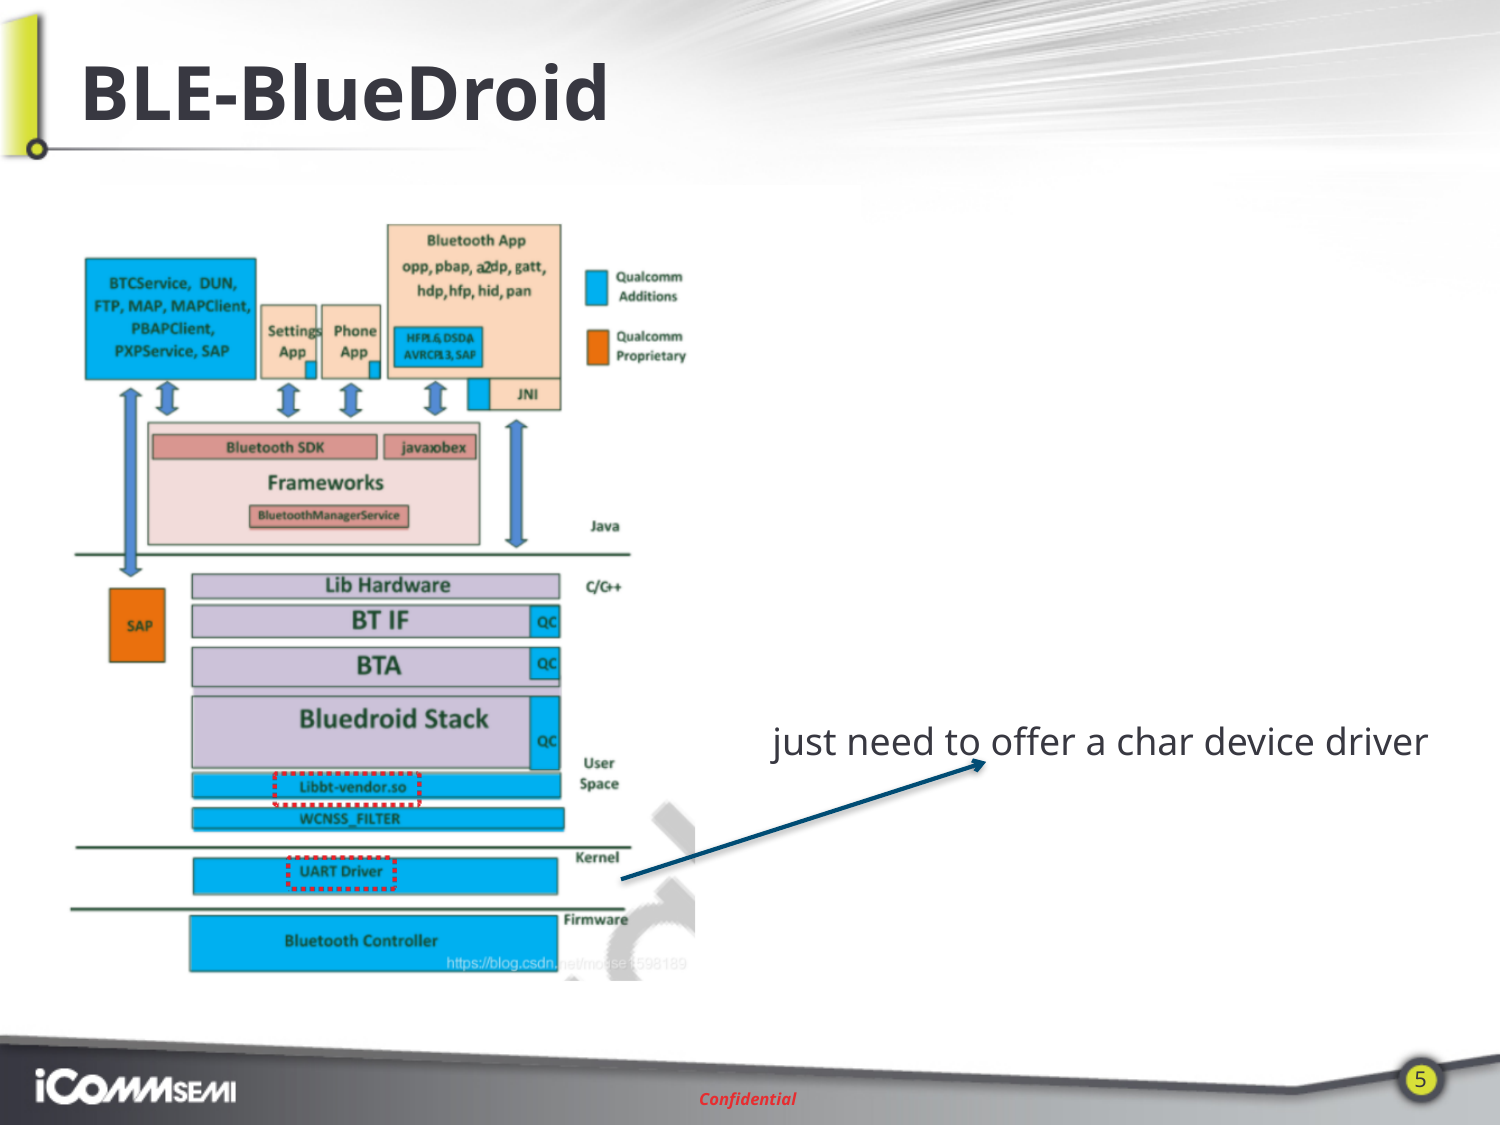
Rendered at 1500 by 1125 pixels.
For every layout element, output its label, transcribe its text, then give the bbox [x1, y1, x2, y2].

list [26, 185, 862, 1019]
text_box just need to offer a char device driver [865, 710, 1445, 770]
picture [0, 0, 1500, 1125]
title BLE-BlueDroid [64, 31, 1436, 149]
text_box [620, 761, 987, 880]
